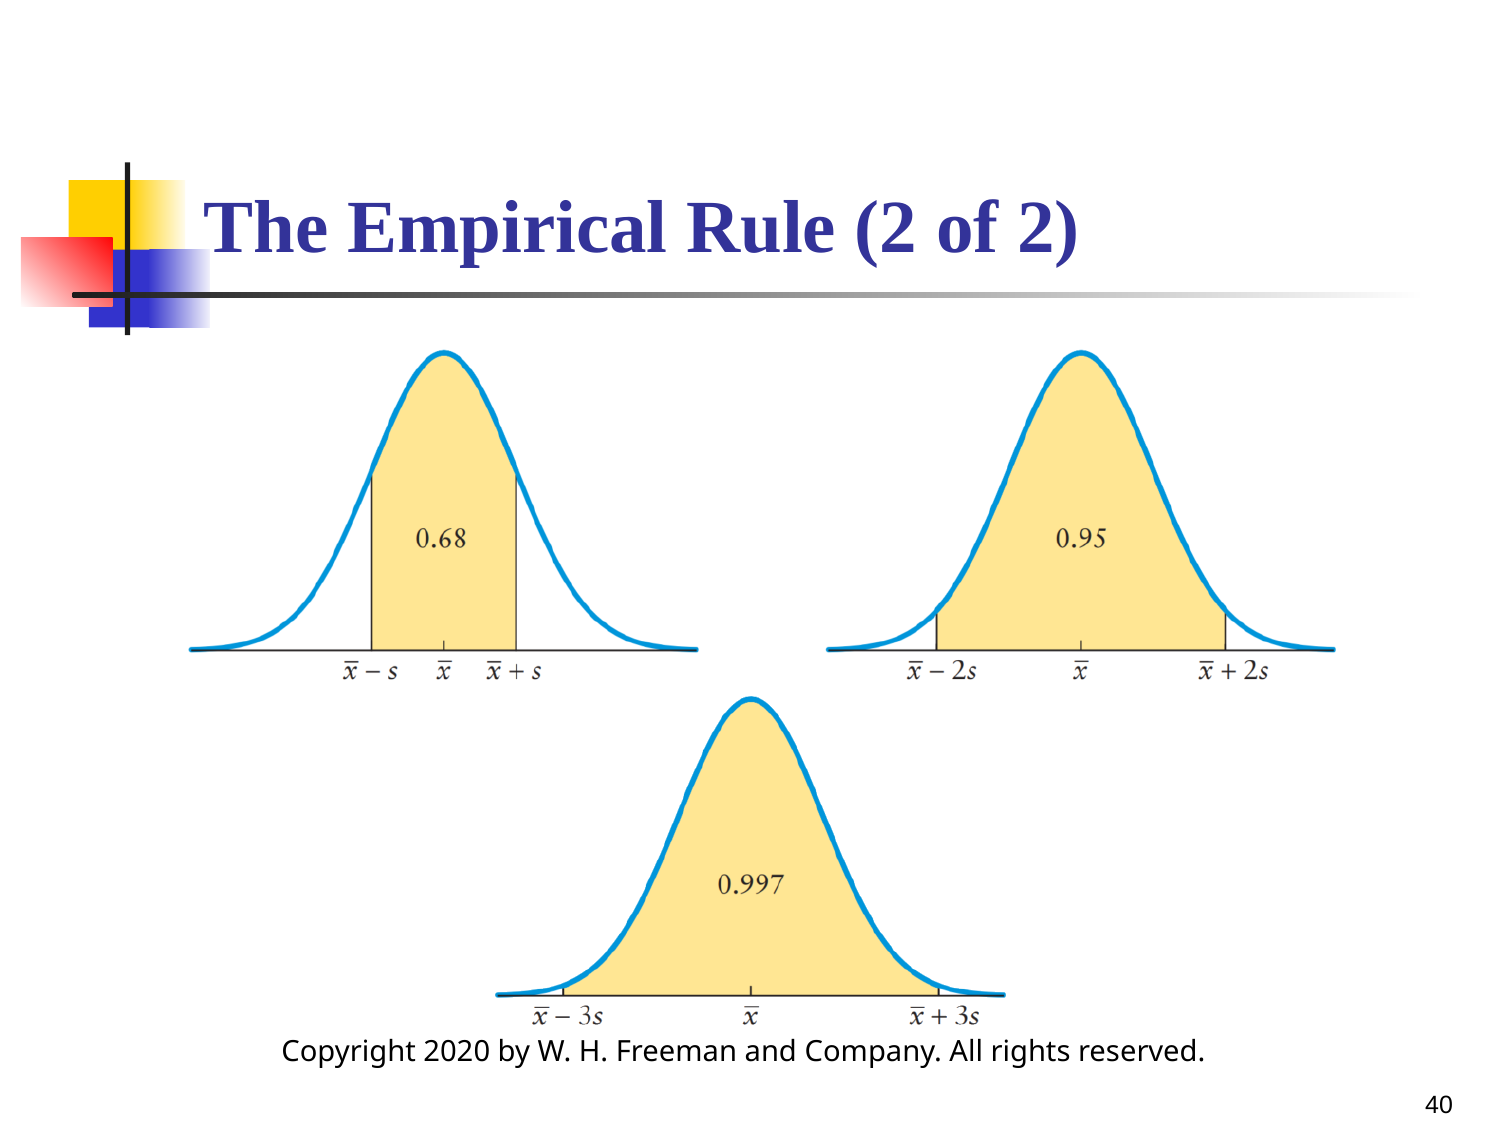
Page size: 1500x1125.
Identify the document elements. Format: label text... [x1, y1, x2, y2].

picture [187, 349, 699, 680]
picture [825, 349, 1337, 680]
title The Empirical Rule (2 of 2) [188, 35, 1468, 275]
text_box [494, 695, 1006, 1026]
